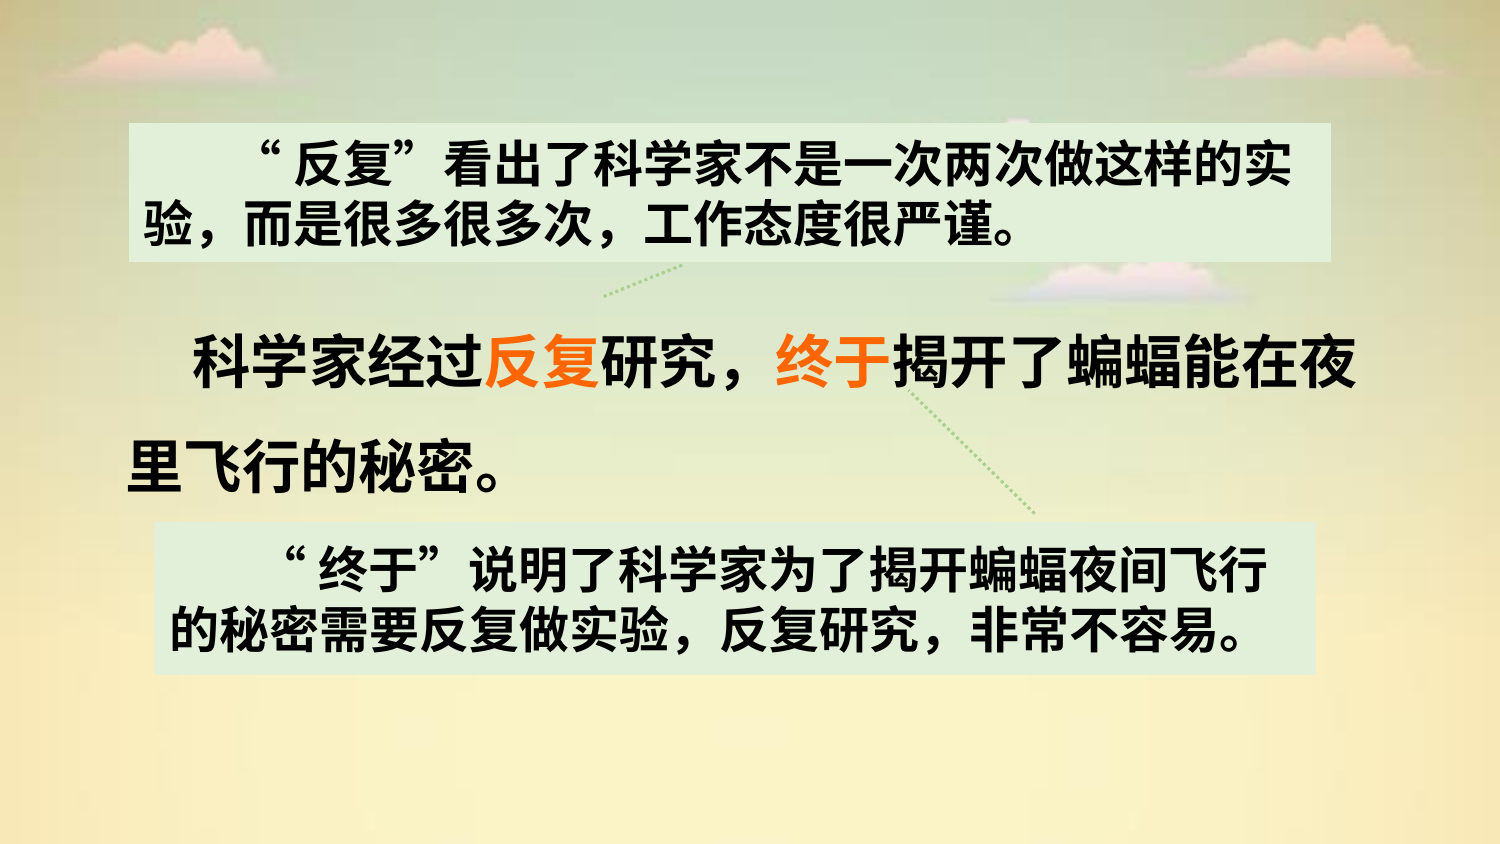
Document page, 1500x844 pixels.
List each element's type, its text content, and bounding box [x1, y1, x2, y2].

text_box “反复”看出了科学家不是一次两次做这样的实验，而是很多很多次，工作态度很严谨。 [129, 123, 1331, 262]
text_box “终于”说明了科学家为了揭开蝙蝠夜间飞行的秘密需要反复做实验，反复研究，非常不容易。 [154, 522, 1316, 675]
text_box 科学家经过反复研究，终于揭开了蝙蝠能在夜里飞行的秘密。 [110, 282, 1386, 508]
picture [0, 0, 1500, 844]
